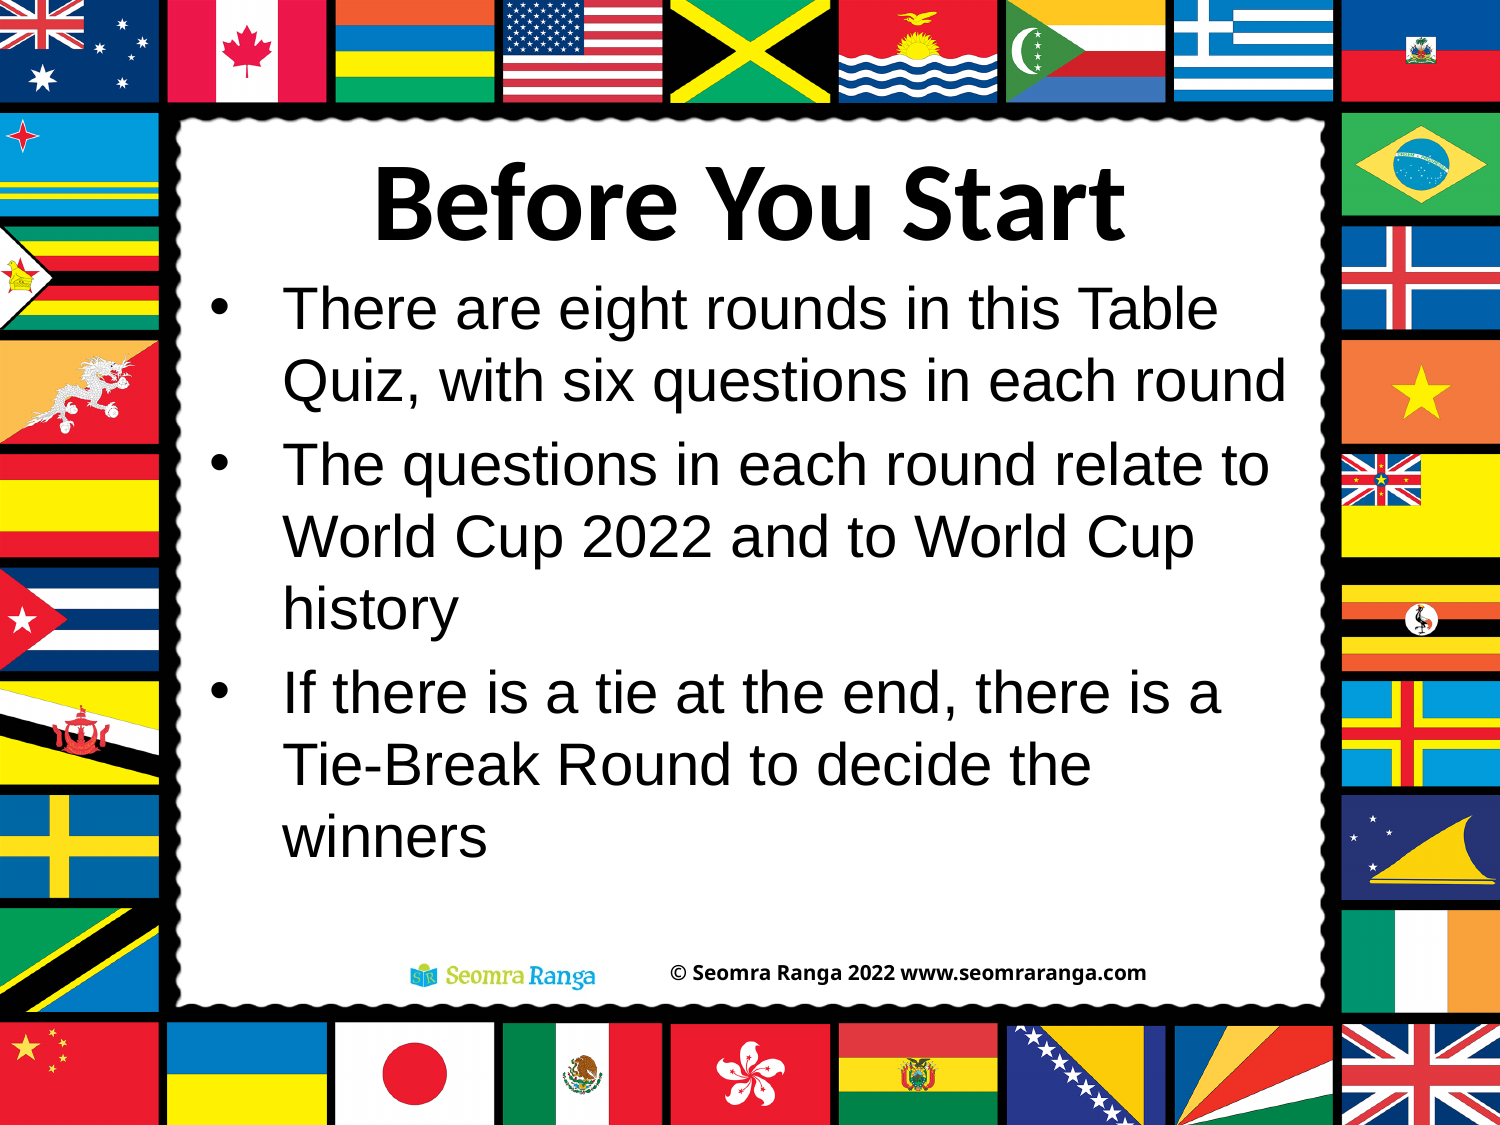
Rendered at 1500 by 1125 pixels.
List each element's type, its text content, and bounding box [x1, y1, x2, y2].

picture [0, 0, 1500, 1125]
text_box © Seomra Ranga 2022 www.seomraranga.com [631, 953, 1187, 993]
list There are eight rounds in this Table Quiz, with six questions in each round The questions in each round relate to World Cup 2022 and to World Cup history If there is a tie at the end, there is a Tie-Break Round to decide the winners [194, 261, 1306, 953]
picture [10, 122, 36, 150]
title Before You Start [183, 101, 1317, 290]
